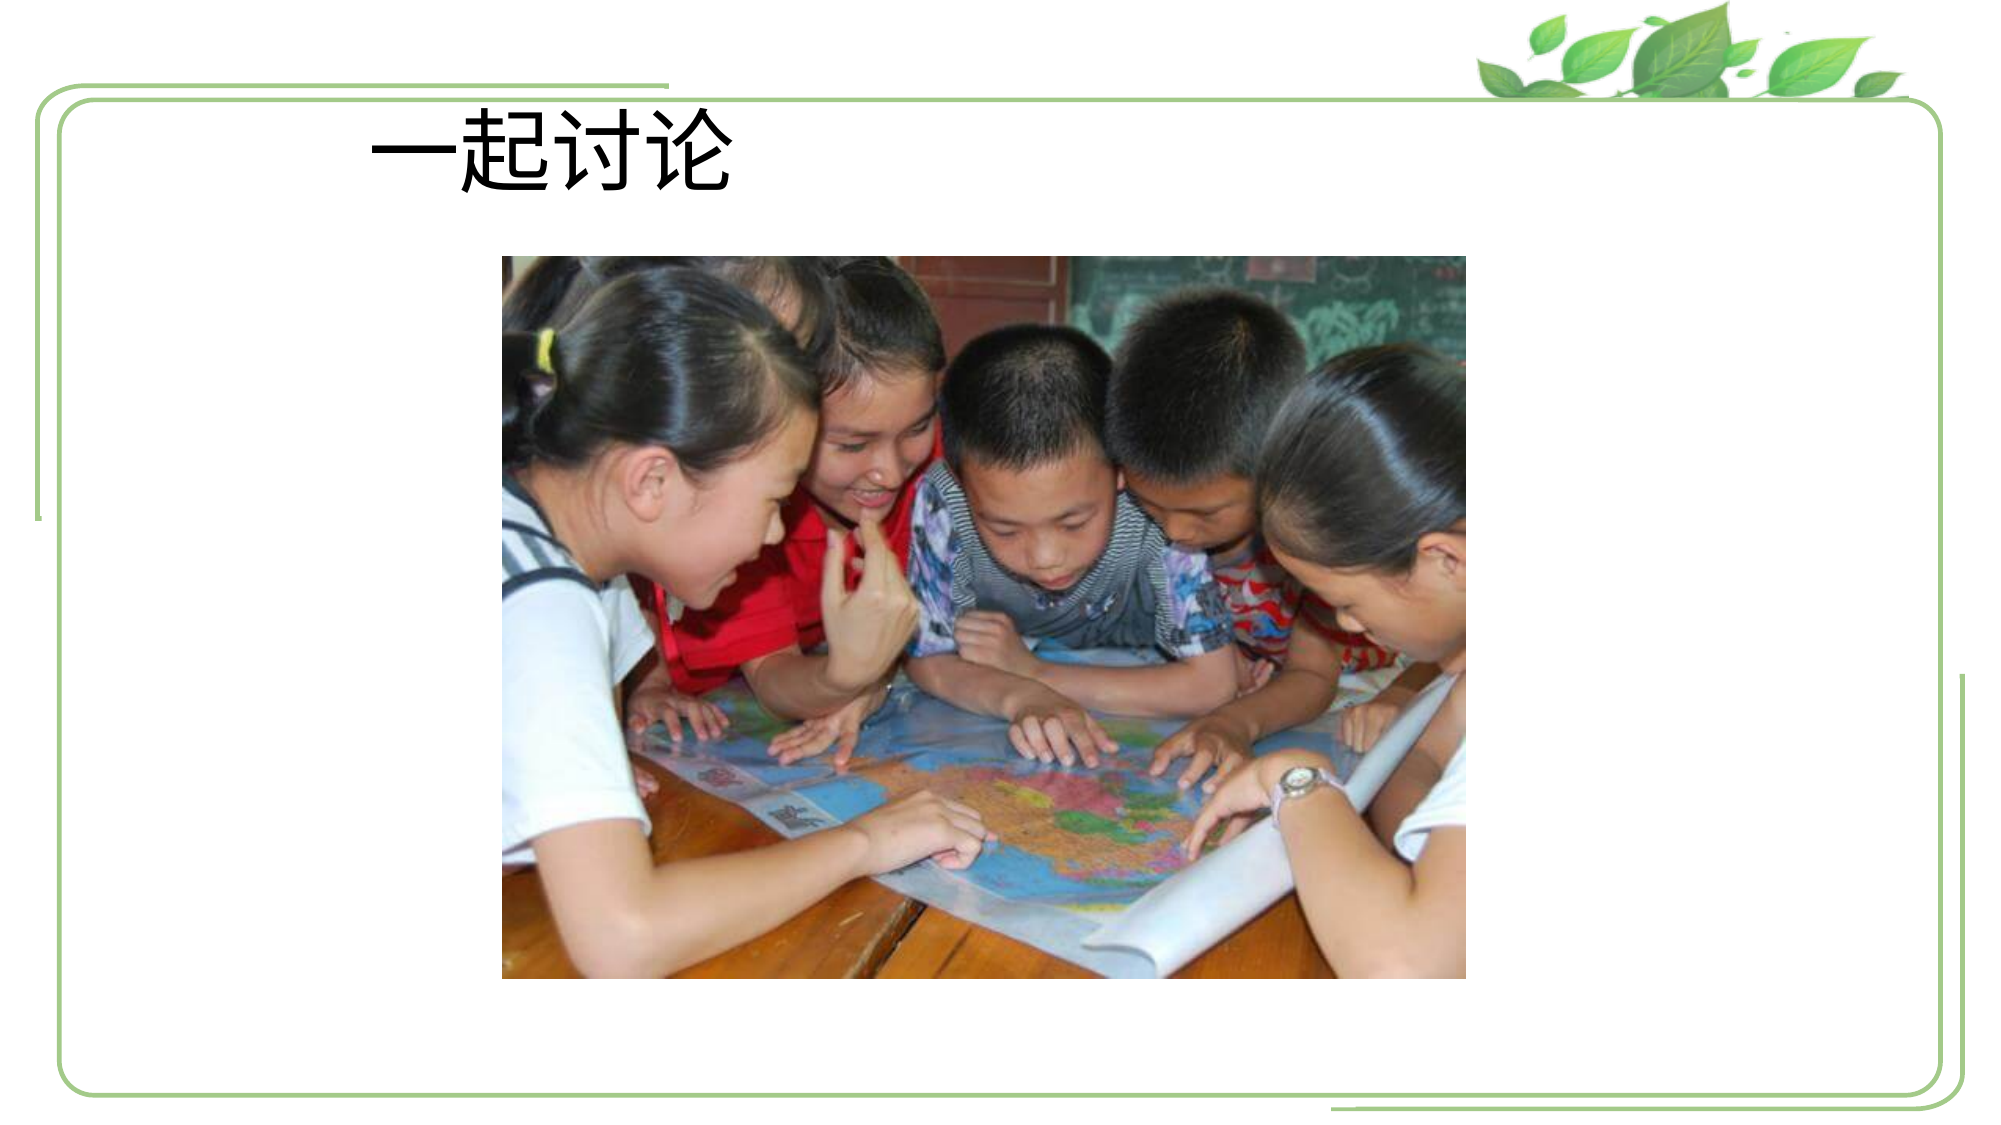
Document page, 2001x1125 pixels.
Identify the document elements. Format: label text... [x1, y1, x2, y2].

title 一起讨论 [353, 0, 1647, 213]
picture [502, 256, 1466, 979]
